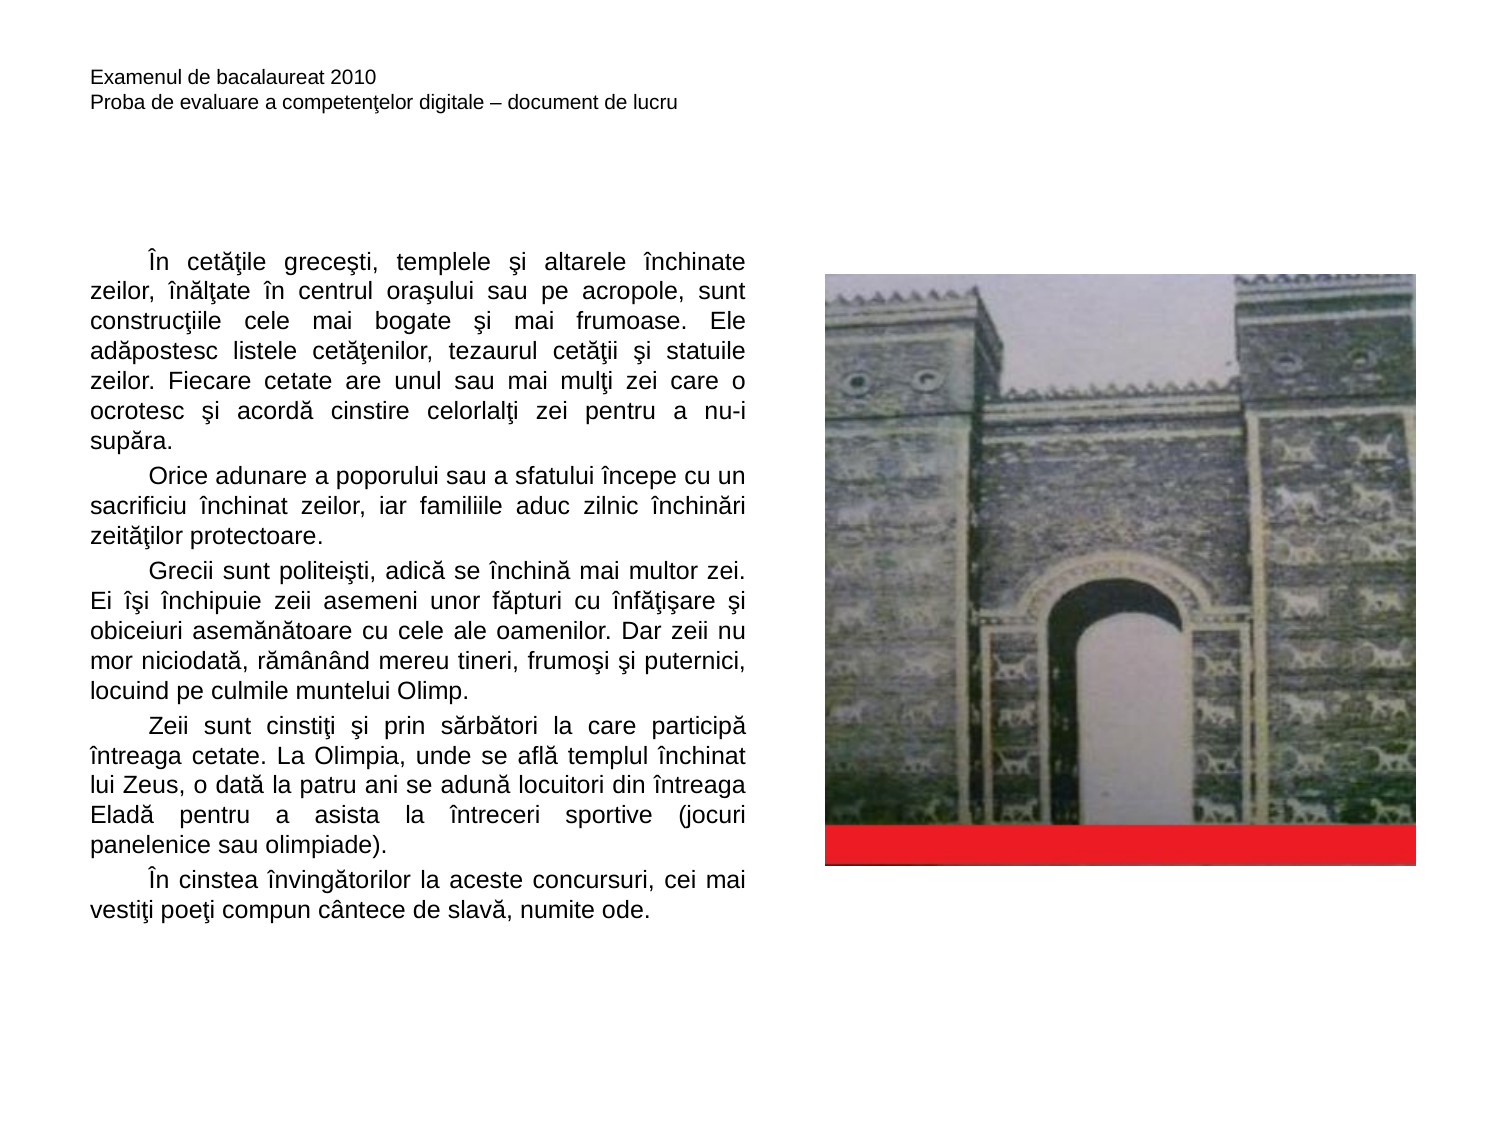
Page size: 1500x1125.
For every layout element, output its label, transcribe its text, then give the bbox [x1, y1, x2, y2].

list În cetăţile greceşti, templele şi altarele închinate zeilor, înălţate în centrul oraşului sau pe acropole, sunt construcţiile cele mai bogate şi mai frumoase. Ele adăpostesc listele cetăţenilor, tezaurul cetăţii şi statuile zeilor. Fiecare cetate are unul sau mai mulţi zei care o ocrotesc şi acordă cinstire celorlalţi zei pentru a nu-i supăra. Orice adunare a poporului sau a sfatului începe cu un sacrificiu închinat zeilor, iar familiile aduc zilnic închinări zeităţilor protectoare. Grecii sunt politeişti, adică se închină mai multor zei. Ei îşi închipuie zeii asemeni unor făpturi cu înfăţişare şi obiceiuri asemănătoare cu cele ale oamenilor. Dar zeii nu mor niciodată, rămânând mereu tineri, frumoşi şi puternici, locuind pe culmile muntelui Olimp. Zeii sunt cinstiţi şi prin sărbători la care participă întreaga cetate. La Olimpia, unde se află templul închinat lui Zeus, o dată la patru ani se adună locuitori din întreaga Eladă pentru a asista la întreceri sportive (jocuri panelenice sau olimpiade). În cinstea învingătorilor la aceste concursuri, cei mai vestiţi poeţi compun cântece de slavă, numite ode. [74, 237, 763, 963]
title Examenul de bacalaureat 2010 Proba de evaluare a competenţelor digitale – document de lucru [74, 44, 1426, 233]
picture [824, 274, 1416, 866]
